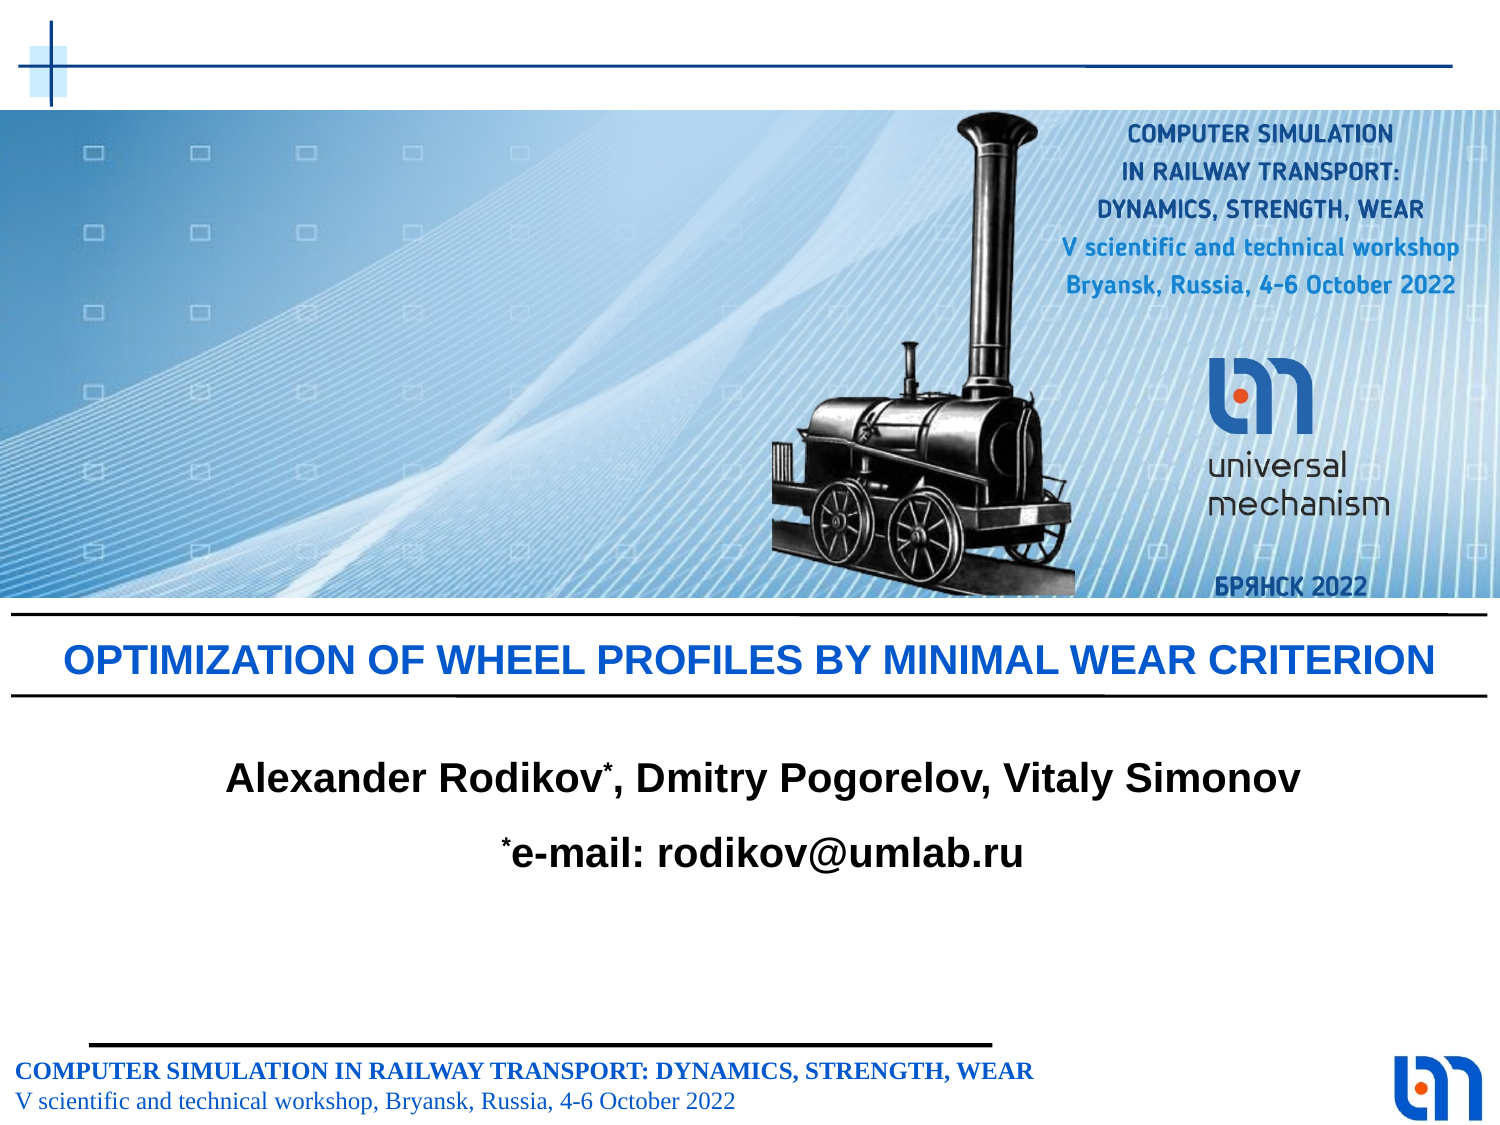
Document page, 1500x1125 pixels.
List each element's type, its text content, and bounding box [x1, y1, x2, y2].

text_box optimization of wheel profiles by minimal wear criterion [48, 625, 1451, 690]
picture [1391, 1052, 1485, 1123]
text_box Alexander Rodikov*, Dmitry Pogorelov, Vitaly Simonov *e-mail: rodikov@umlab.ru [195, 718, 1331, 883]
picture [0, 110, 1500, 598]
